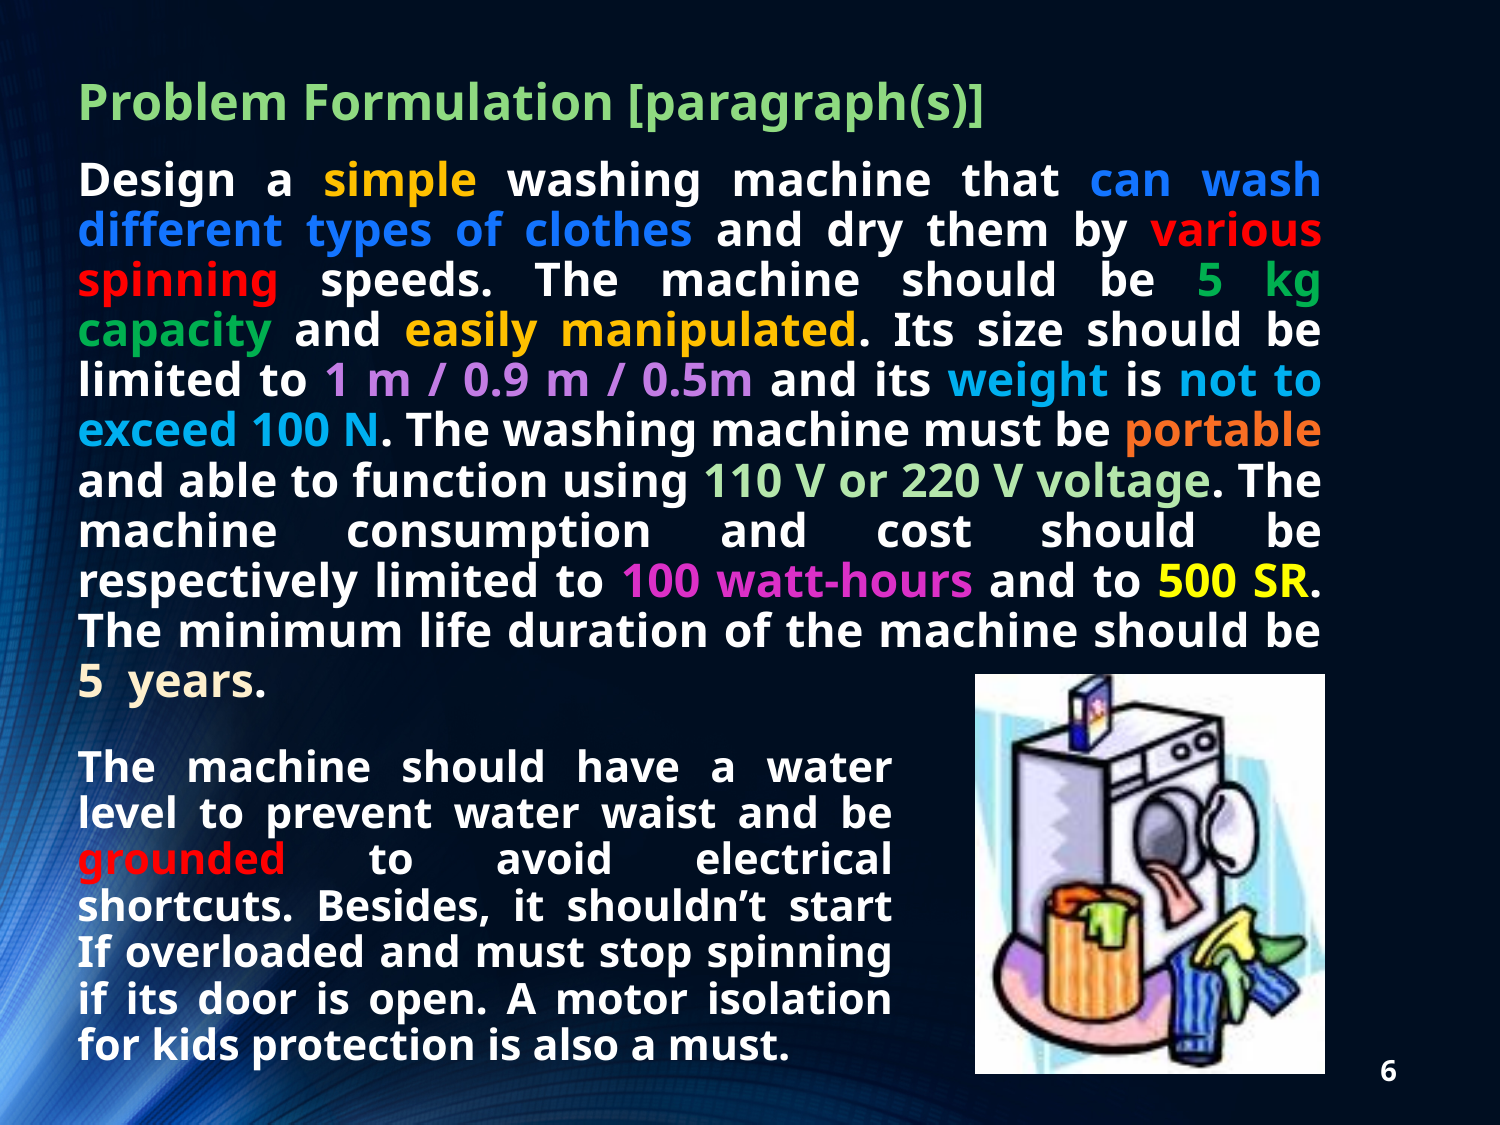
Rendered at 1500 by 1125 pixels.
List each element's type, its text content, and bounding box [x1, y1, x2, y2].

picture [0, 0, 1500, 1125]
slide_number 6 [1308, 1050, 1413, 1096]
text_box The machine should have a water level to prevent water waist and be grounded to avoid electrical shortcuts. Besides, it shouldn’t start If overloaded and must stop spinning if its door is open. A motor isolation for kids protection is also a must. [62, 737, 909, 1100]
list Problem Formulation [paragraph(s)] Design a simple washing machine that can wash different types of clothes and dry them by various spinning speeds. The machine should be 5 kg capacity and easily manipulated. Its size should be limited to 1 m / 0.9 m / 0.5m and its weight is not to exceed 100 N. The washing machine must be portable and able to function using 110 V or 220 V voltage. The machine consumption and cost should be respectively limited to 100 watt-hours and to 500 SR. The minimum life duration of the machine should be 5 years. [62, 74, 1338, 725]
